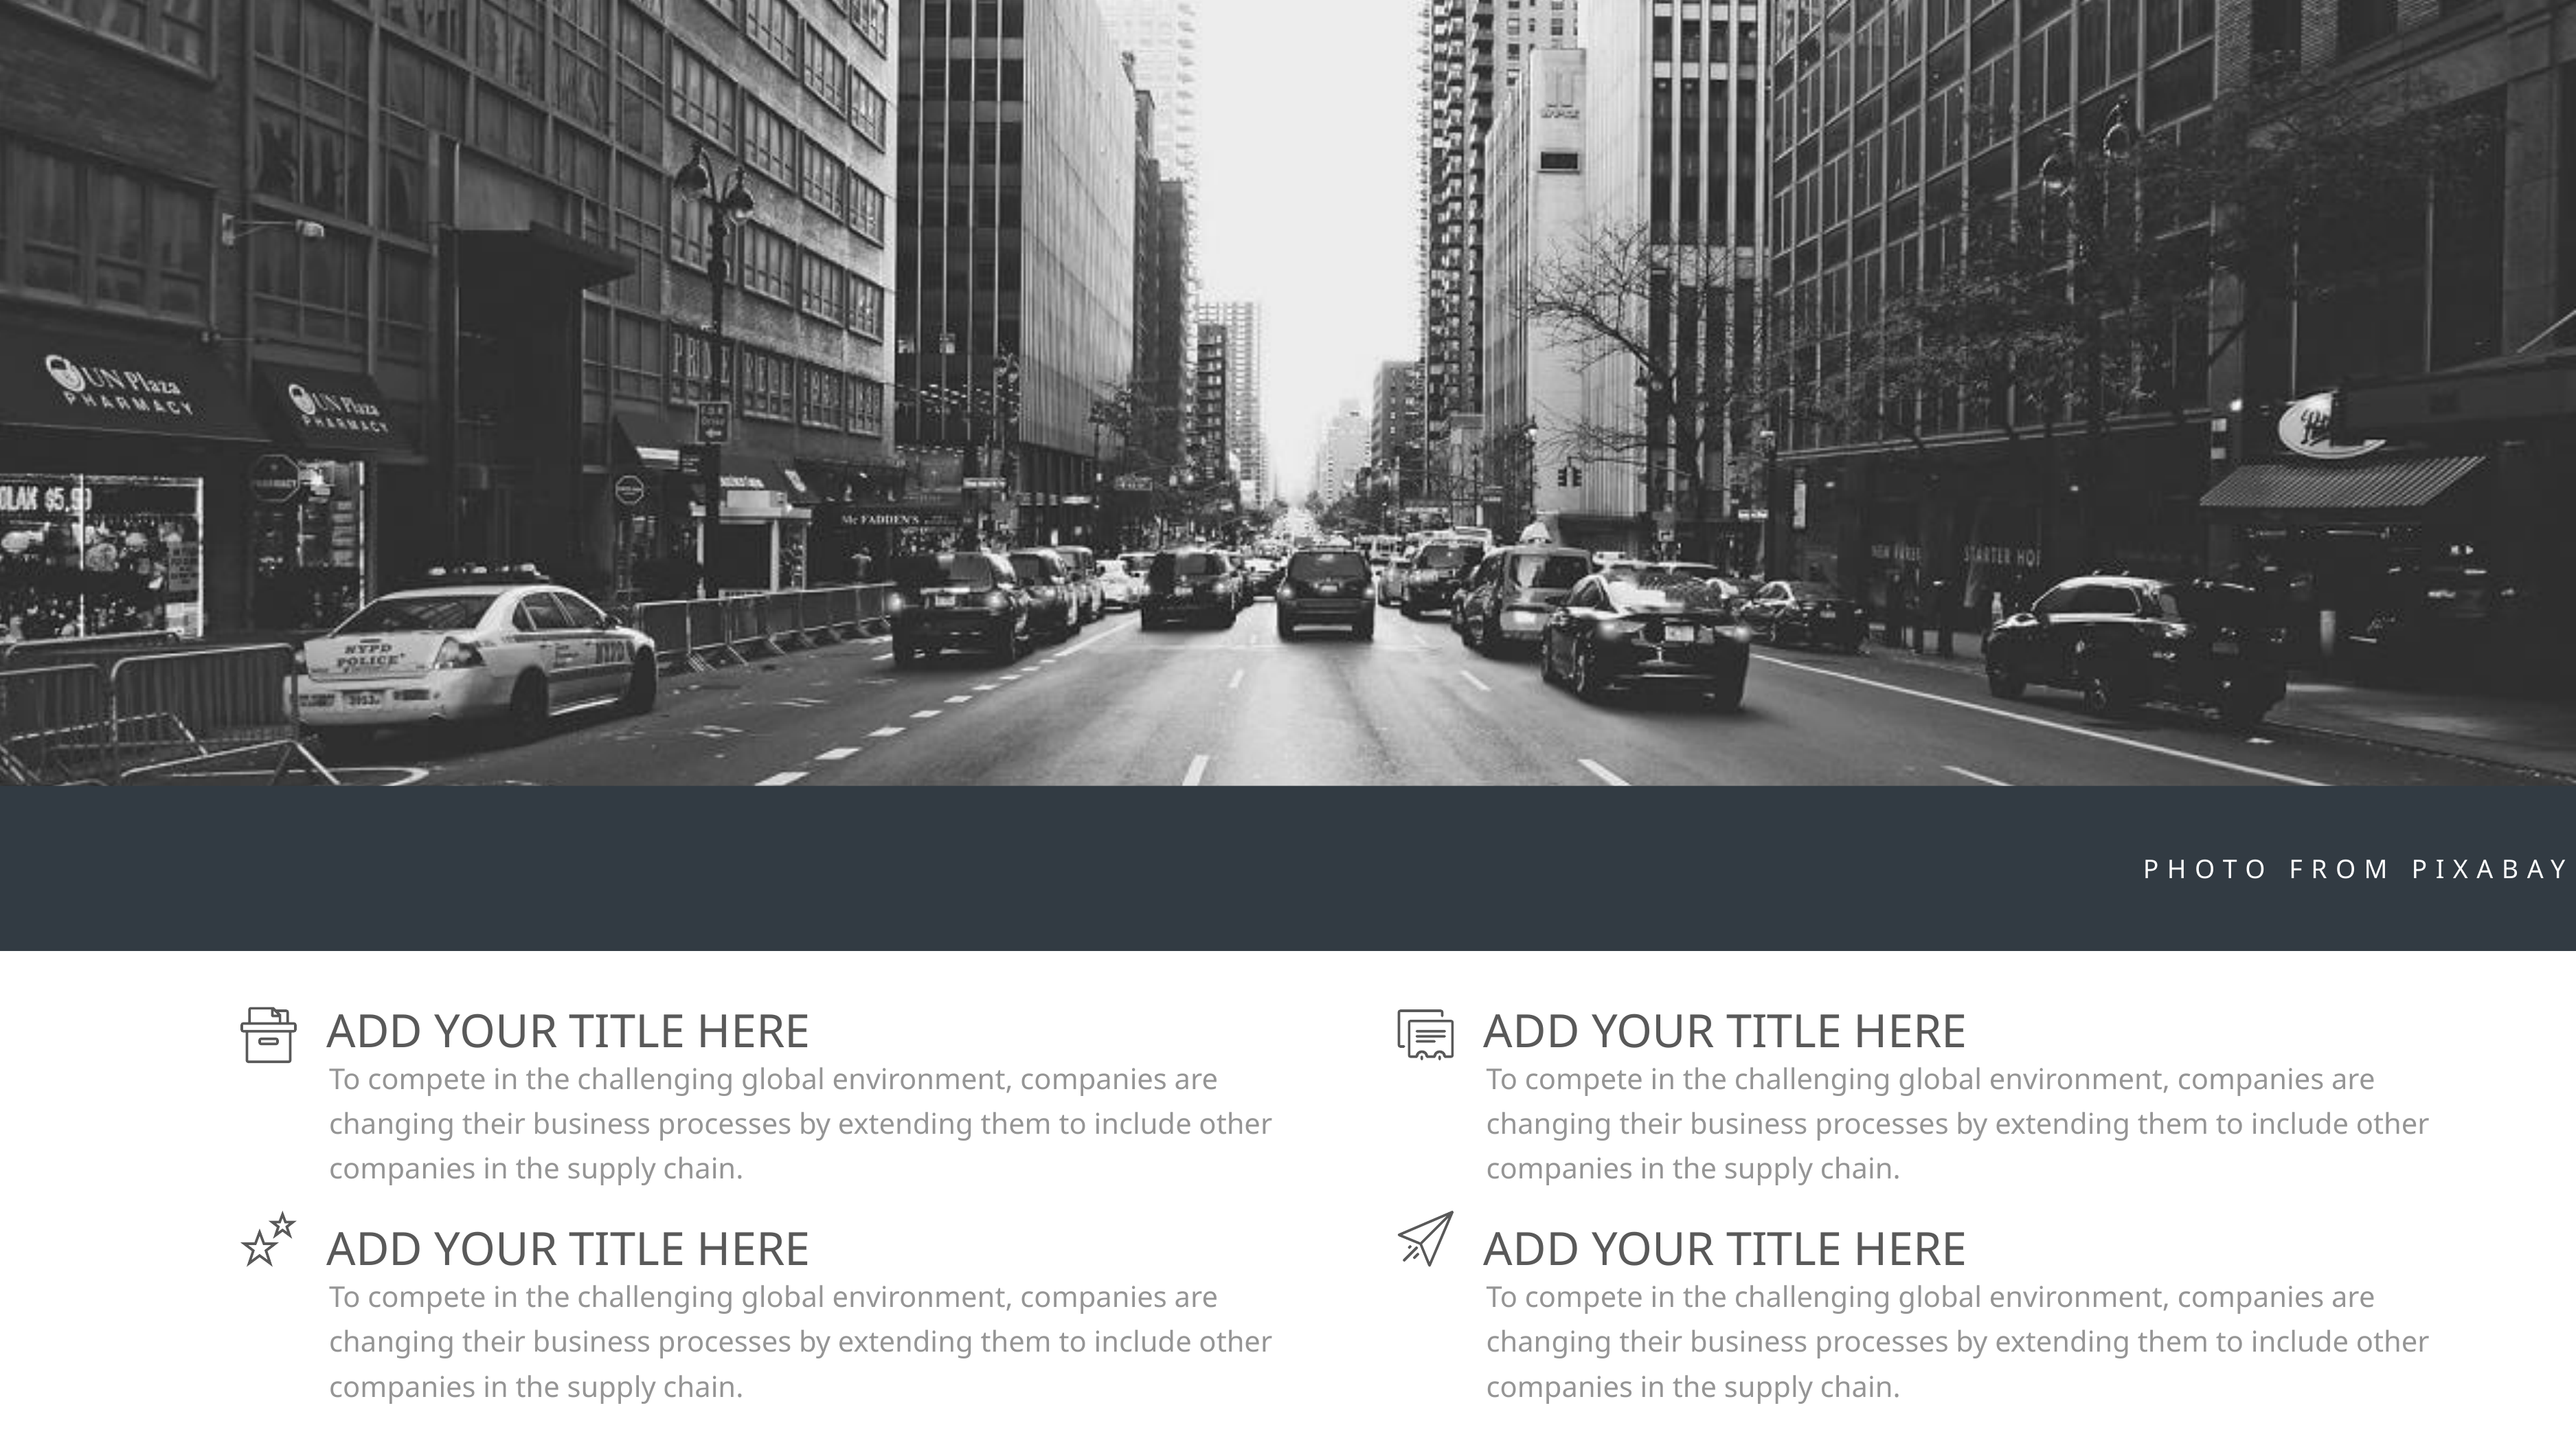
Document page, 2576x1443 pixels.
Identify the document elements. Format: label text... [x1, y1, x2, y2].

text_box To compete in the challenging global environment, companies are changing their business processes by extending them to include other companies in the supply chain. [1476, 1263, 2445, 1408]
text_box ADD YOUR TITLE HERE [1476, 956, 2555, 1086]
text_box [1398, 1009, 1444, 1048]
text_box ADD YOUR TITLE HERE [1476, 1174, 2555, 1304]
text_box [1438, 1055, 1441, 1061]
text_box [1398, 1210, 1454, 1267]
picture [0, 0, 2576, 807]
text_box [268, 1210, 297, 1239]
text_box PHOTO FROM PIXABAY [1642, 847, 2576, 889]
text_box [240, 1007, 297, 1064]
text_box [1420, 1055, 1423, 1061]
text_box [1408, 1020, 1454, 1058]
text_box To compete in the challenging global environment, companies are changing their business processes by extending them to include other companies in the supply chain. [319, 1045, 1288, 1174]
text_box To compete in the challenging global environment, companies are changing their business processes by extending them to include other companies in the supply chain. [319, 1263, 1288, 1408]
text_box ADD YOUR TITLE HERE [319, 1174, 1398, 1304]
text_box [240, 1228, 279, 1267]
text_box ADD YOUR TITLE HERE [319, 956, 1398, 1086]
text_box [0, 807, 2576, 952]
text_box To compete in the challenging global environment, companies are changing their business processes by extending them to include other companies in the supply chain. [1476, 1045, 2445, 1174]
